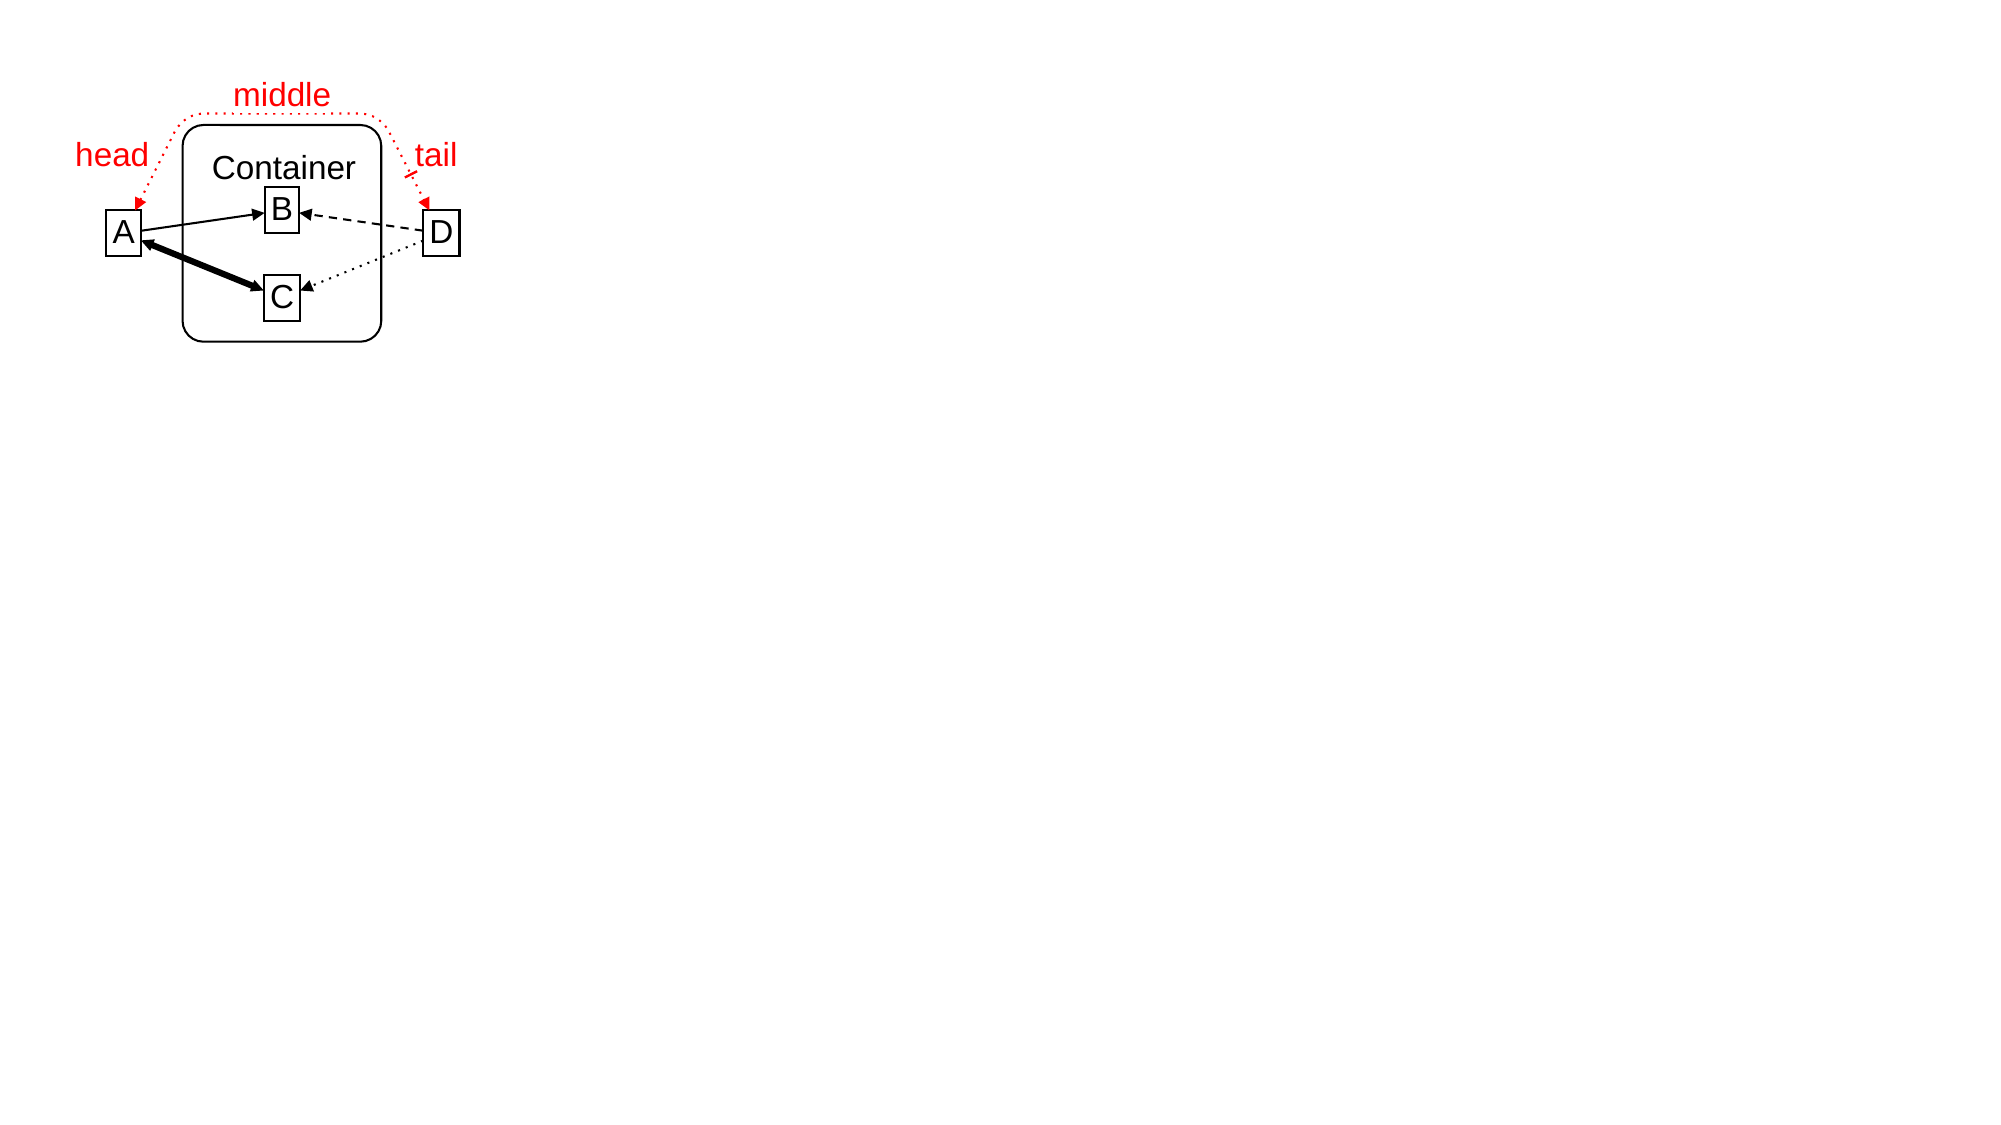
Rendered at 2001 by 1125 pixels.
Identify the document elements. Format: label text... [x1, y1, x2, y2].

text_box C [263, 274, 301, 321]
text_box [140, 240, 264, 291]
text_box B [264, 211, 300, 234]
text_box [182, 231, 382, 274]
text_box A [106, 210, 141, 257]
text_box tail [412, 134, 460, 173]
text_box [404, 171, 417, 178]
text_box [300, 240, 423, 291]
text_box head [72, 134, 152, 173]
text_box middle [230, 73, 334, 112]
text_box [299, 212, 423, 231]
text_box [182, 291, 382, 343]
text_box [140, 212, 265, 231]
text_box [135, 112, 430, 211]
text_box [74, 74, 482, 363]
text_box D [422, 210, 460, 257]
